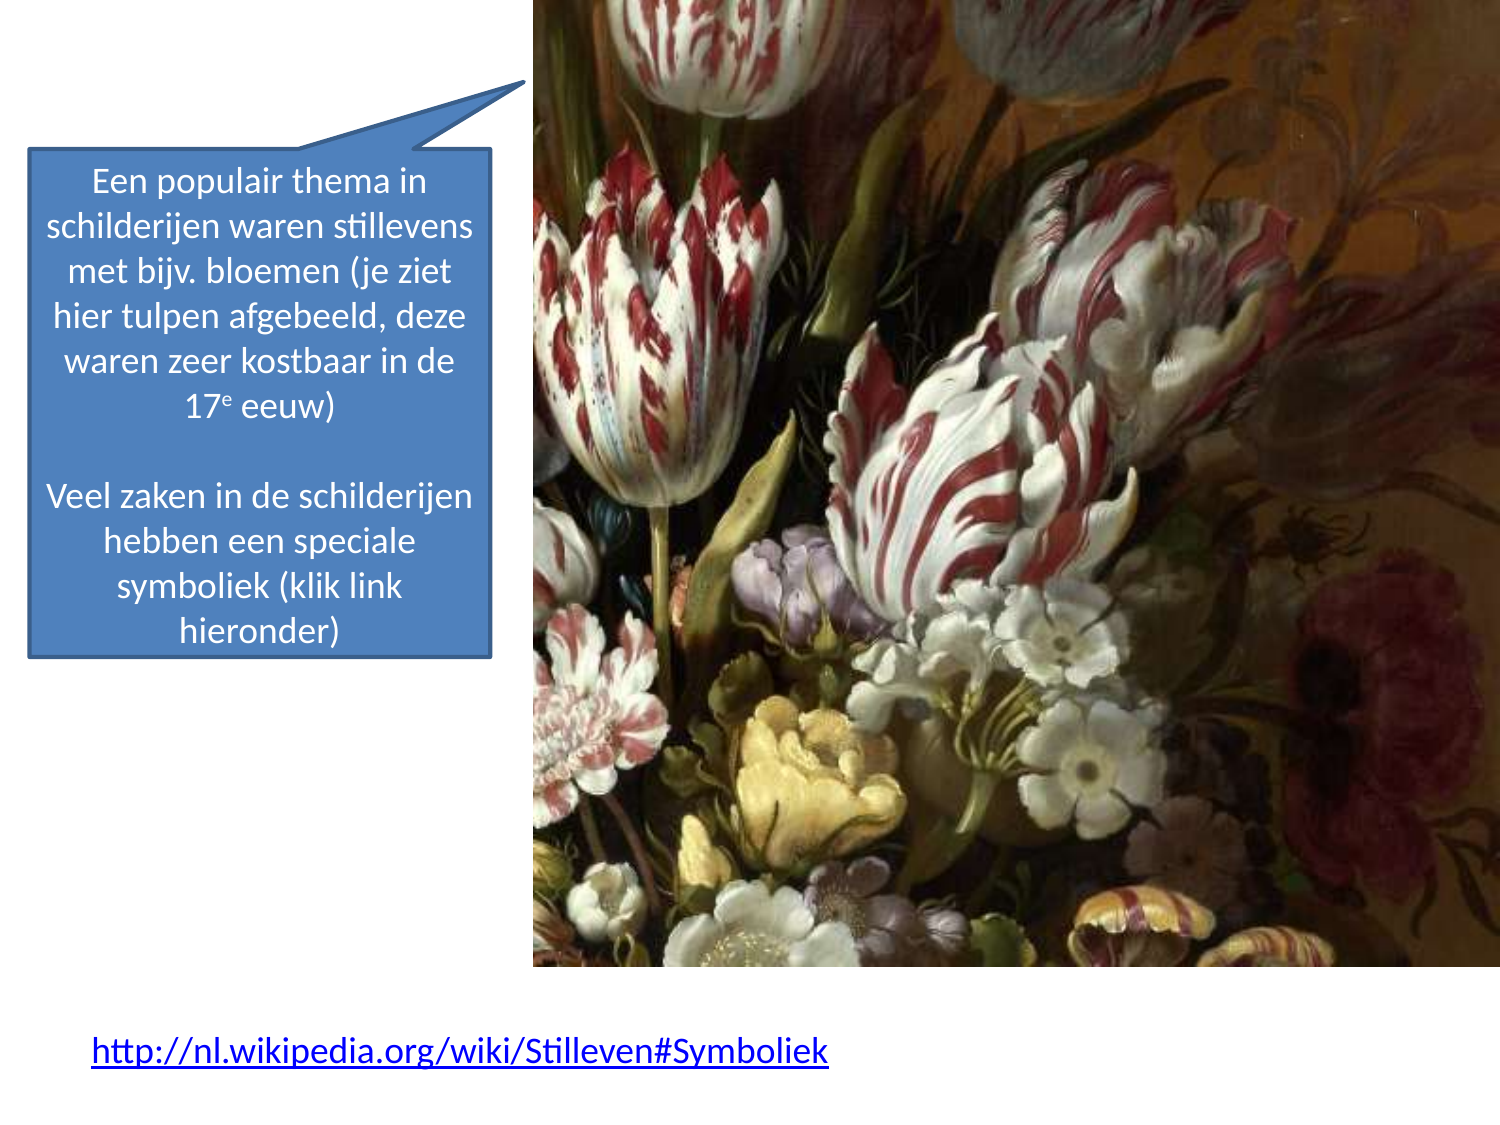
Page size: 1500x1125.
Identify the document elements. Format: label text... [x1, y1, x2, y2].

text_box Een populair thema in schilderijen waren stillevens met bijv. bloemen (je ziet hier tulpen afgebeeld, deze waren zeer kostbaar in de 17e eeuw) Veel zaken in de schilderijen hebben een speciale symboliek (klik link hieronder) [27, 79, 526, 660]
text_box http://nl.wikipedia.org/wiki/Stilleven#Symboliek [76, 1018, 1270, 1079]
picture [532, 0, 1500, 968]
